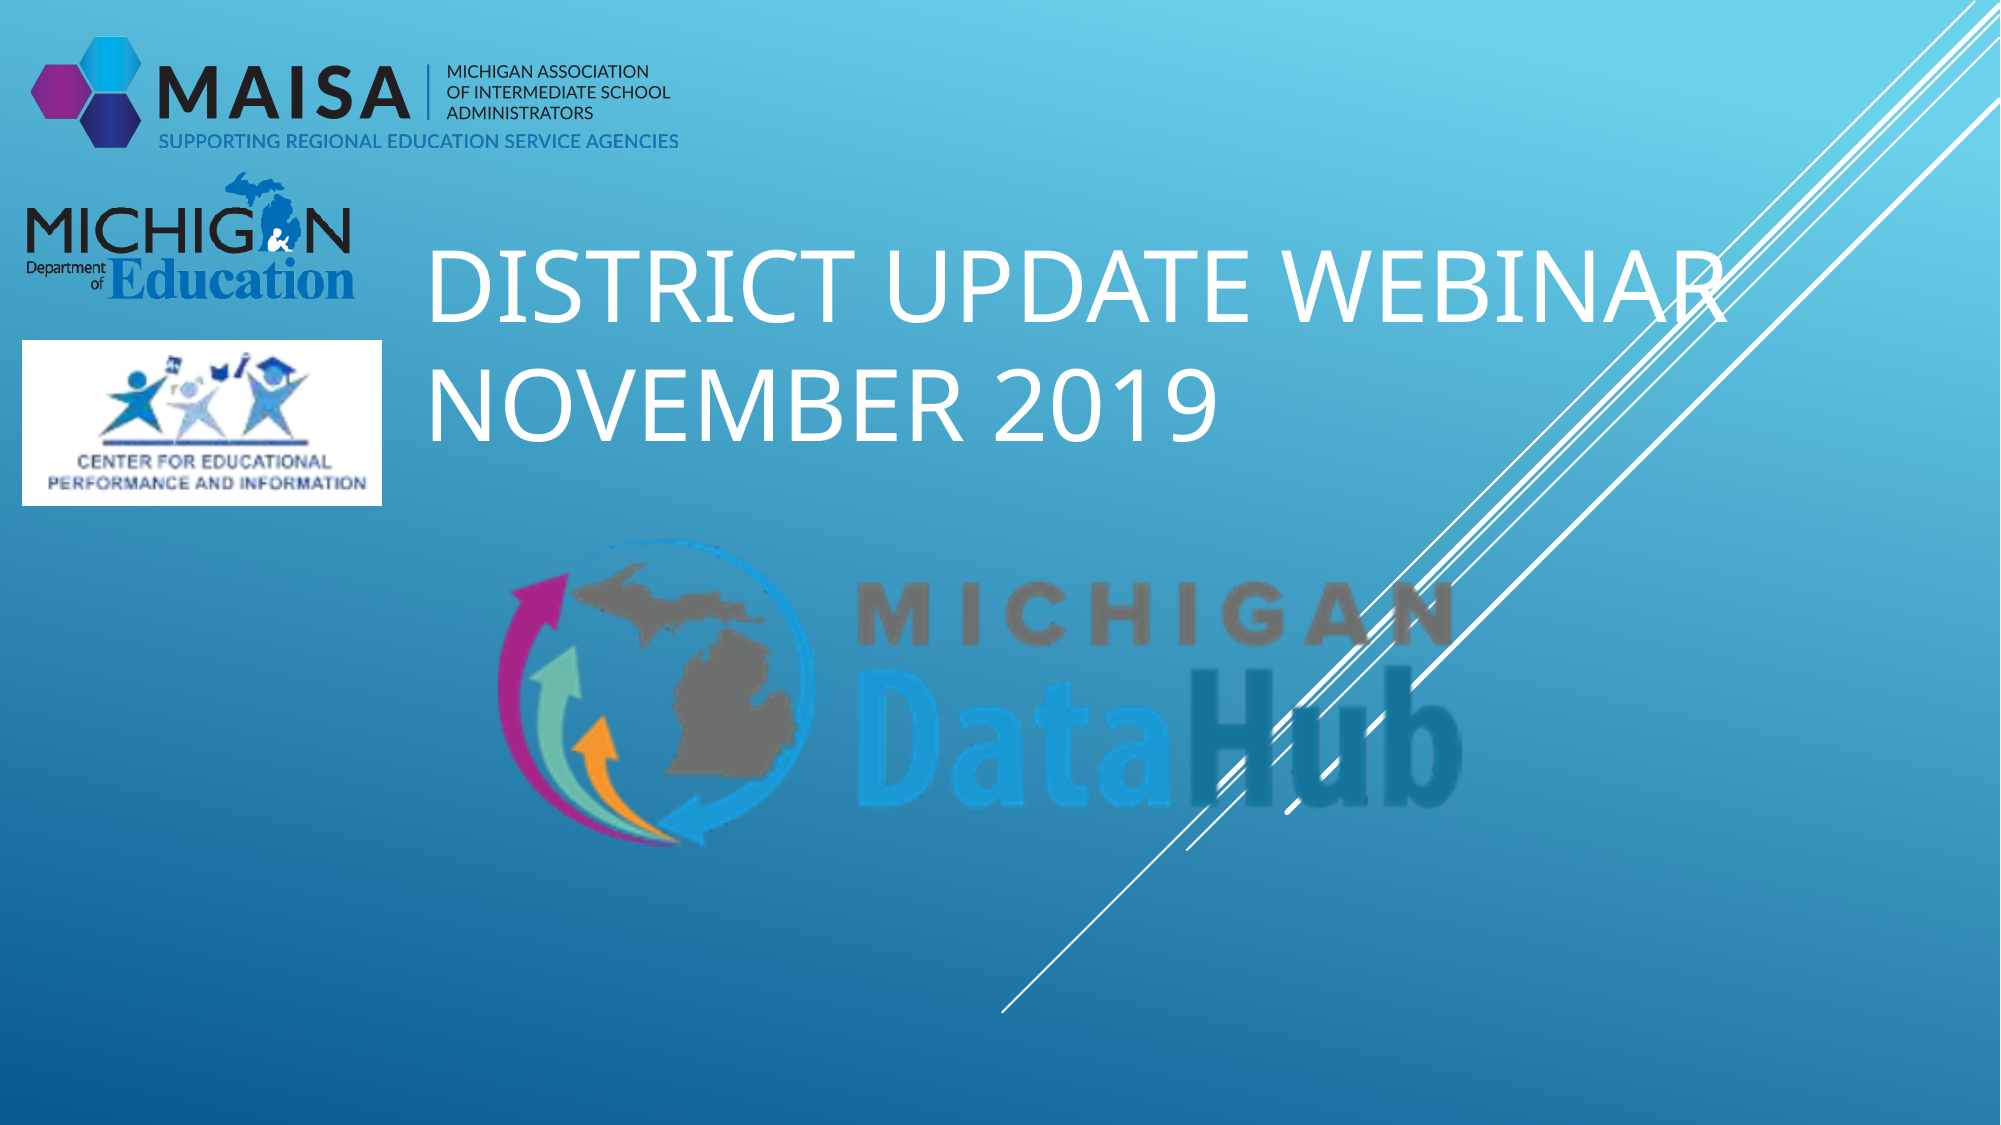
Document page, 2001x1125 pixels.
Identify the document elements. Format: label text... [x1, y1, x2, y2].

picture [22, 28, 687, 157]
picture [22, 339, 382, 507]
picture [26, 172, 355, 299]
title District UPDATE Webinar November 2019 [408, 172, 1814, 590]
picture [498, 539, 1462, 847]
